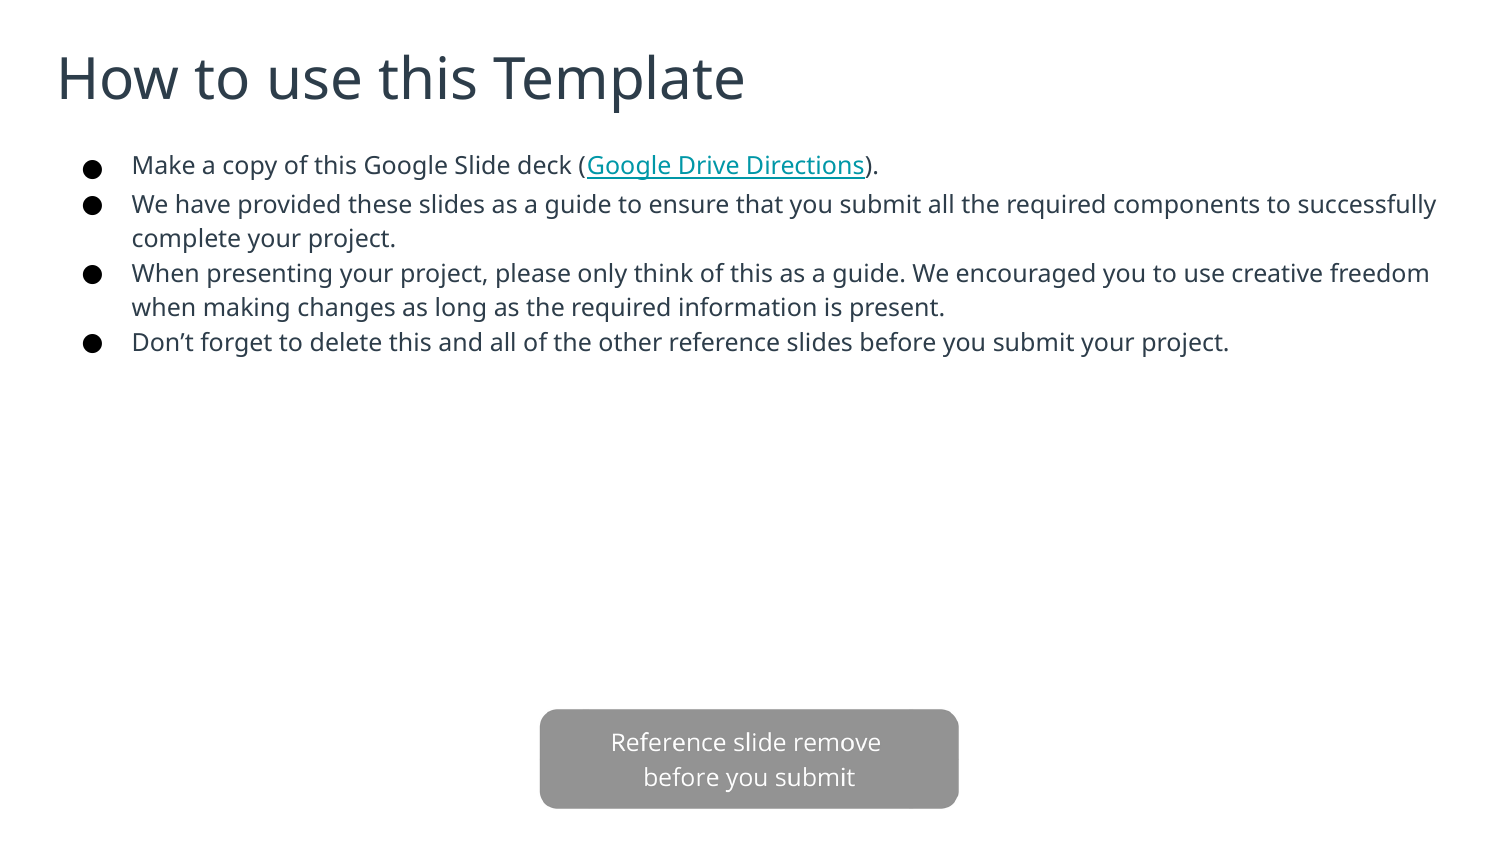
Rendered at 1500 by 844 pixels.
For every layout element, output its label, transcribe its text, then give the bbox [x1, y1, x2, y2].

list Make a copy of this Google Slide deck (Google Drive Directions). We have provided these slides as a guide to ensure that you submit all the required components to successfully complete your project. When presenting your project, please only think of this as a guide. We encouraged you to use creative freedom when making changes as long as the required information is present. Don’t forget to delete this and all of the other reference slides before you submit your project. [51, 139, 1449, 663]
picture [535, 706, 961, 813]
title How to use this Template [51, 35, 1449, 130]
